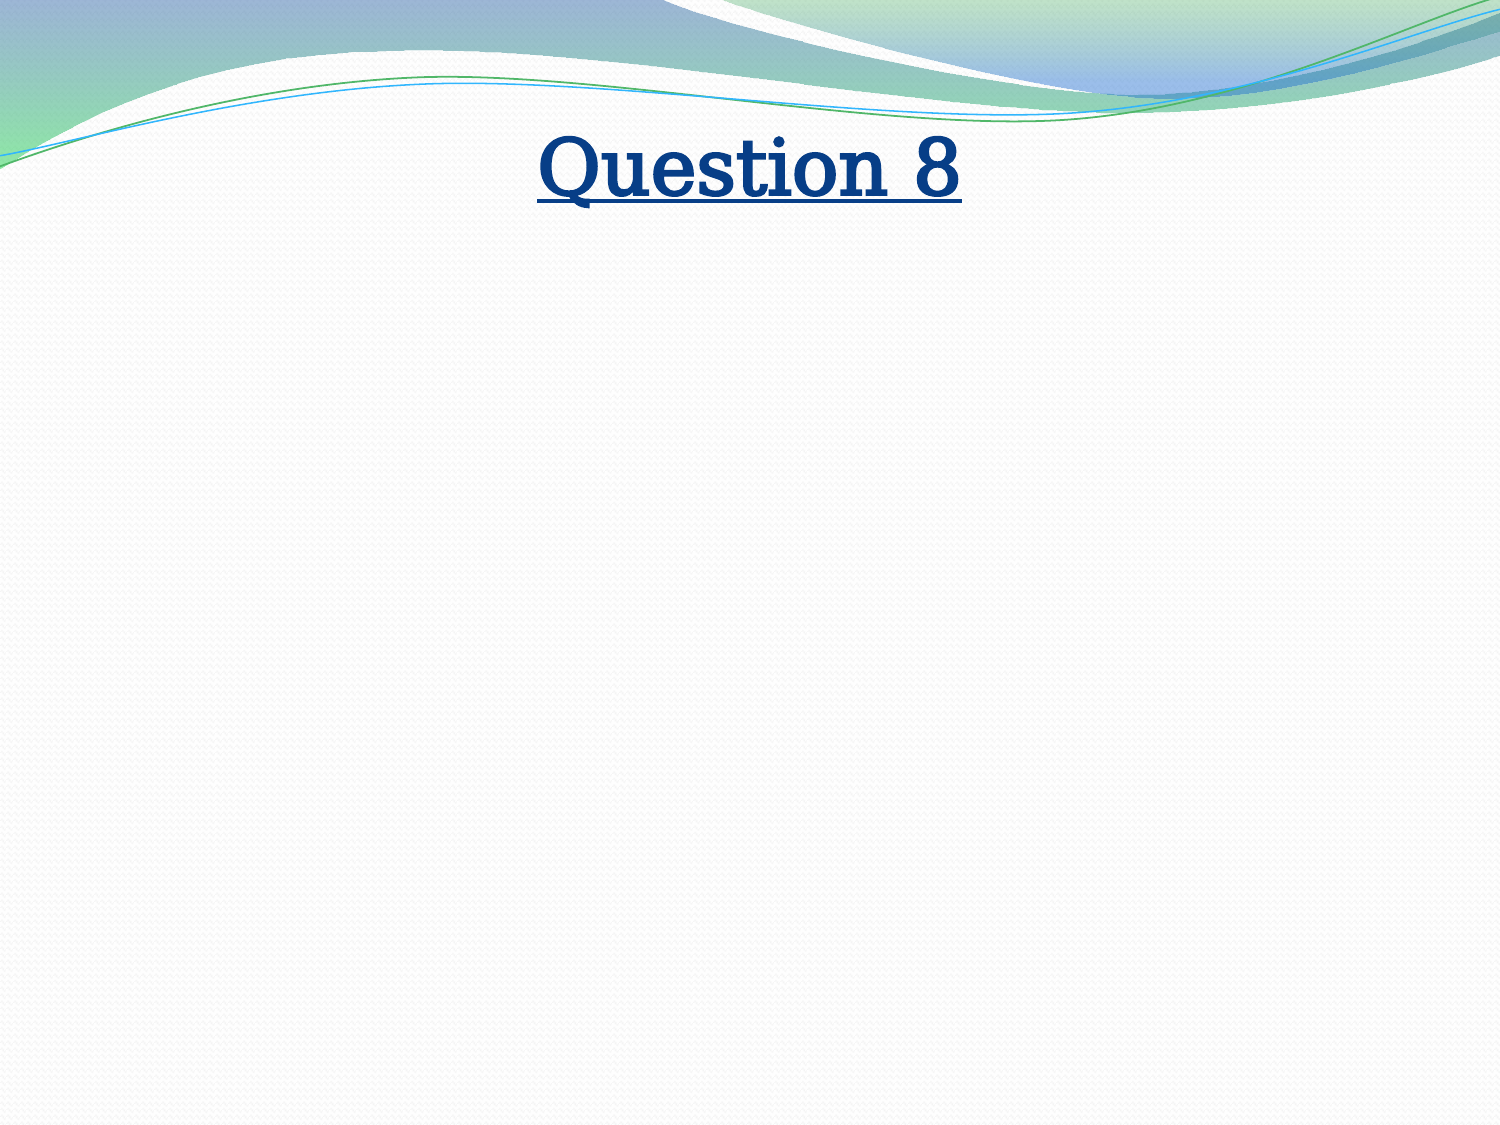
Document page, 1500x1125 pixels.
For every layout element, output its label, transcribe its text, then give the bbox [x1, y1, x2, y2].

title Question 8 [75, 115, 1425, 303]
